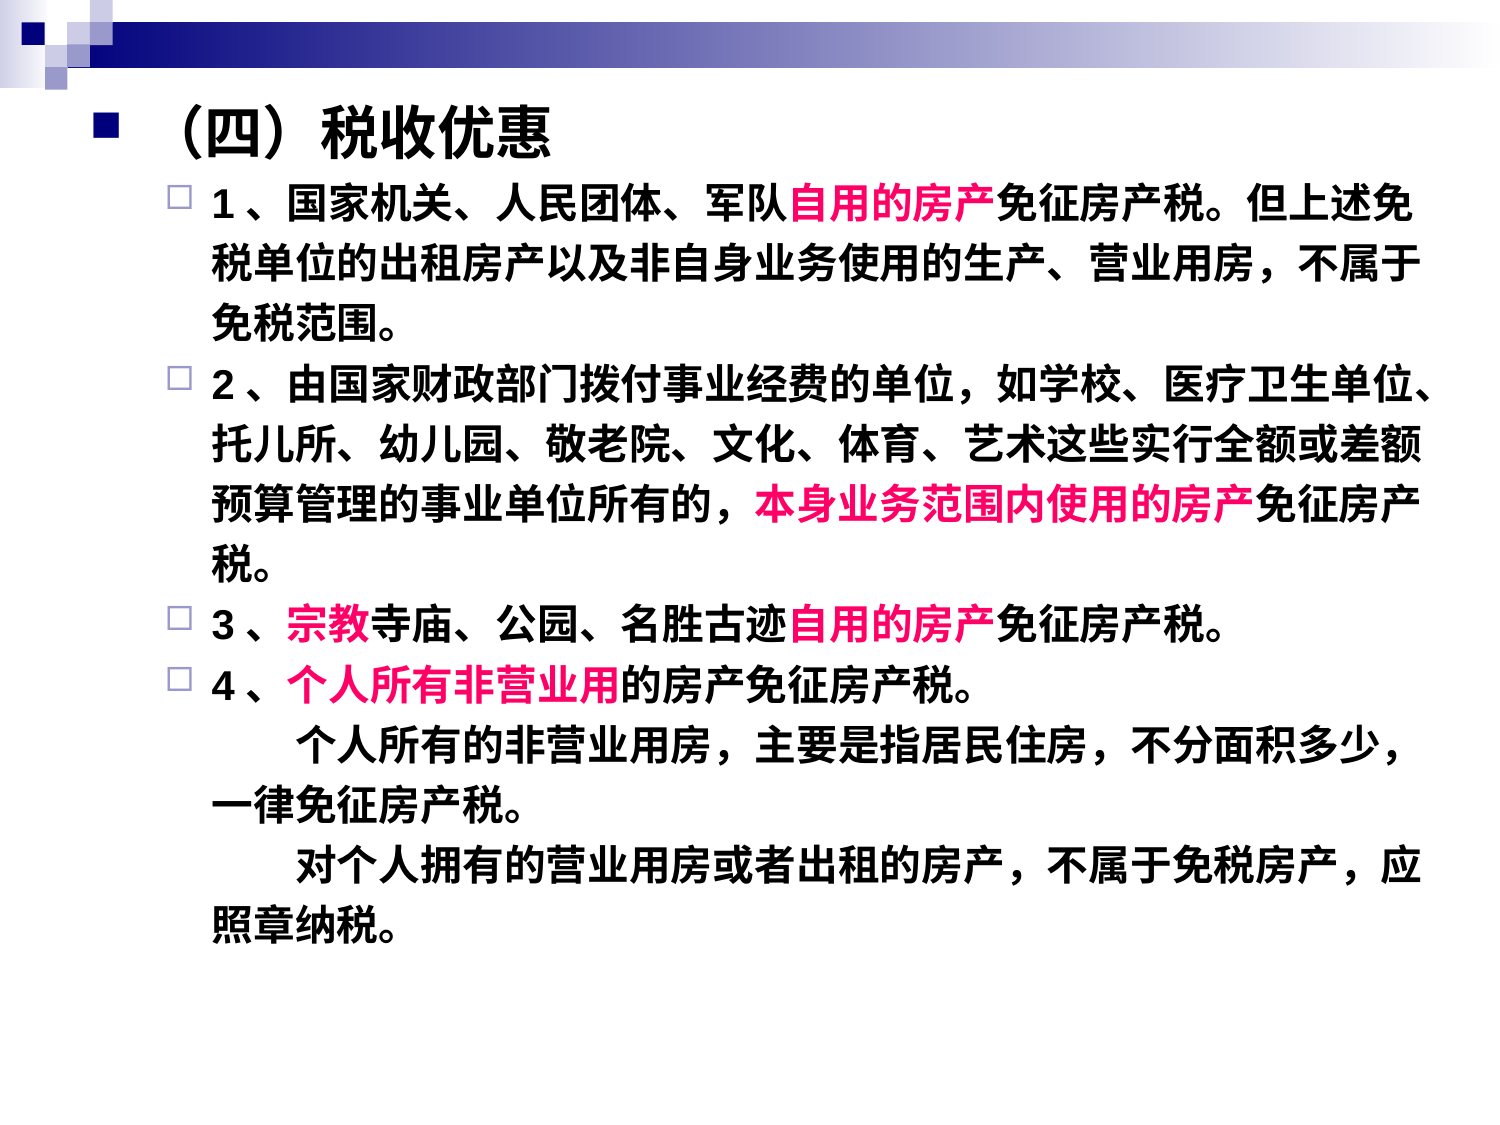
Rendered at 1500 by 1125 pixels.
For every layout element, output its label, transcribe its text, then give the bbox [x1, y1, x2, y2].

list （四）税收优惠 1、国家机关、人民团体、军队自用的房产免征房产税。但上述免税单位的出租房产以及非自身业务使用的生产、营业用房，不属于免税范围。 2、由国家财政部门拨付事业经费的单位，如学校、医疗卫生单位、托儿所、幼儿园、敬老院、文化、体育、艺术这些实行全额或差额预算管理的事业单位所有的，本身业务范围内使用的房产免征房产税。 3、宗教寺庙、公园、名胜古迹自用的房产免征房产税。 4、个人所有非营业用的房产免征房产税。 个人所有的非营业用房，主要是指居民住房，不分面积多少，一律免征房产税。 对个人拥有的营业用房或者出租的房产，不属于免税房产，应照章纳税。 [74, 74, 1443, 847]
